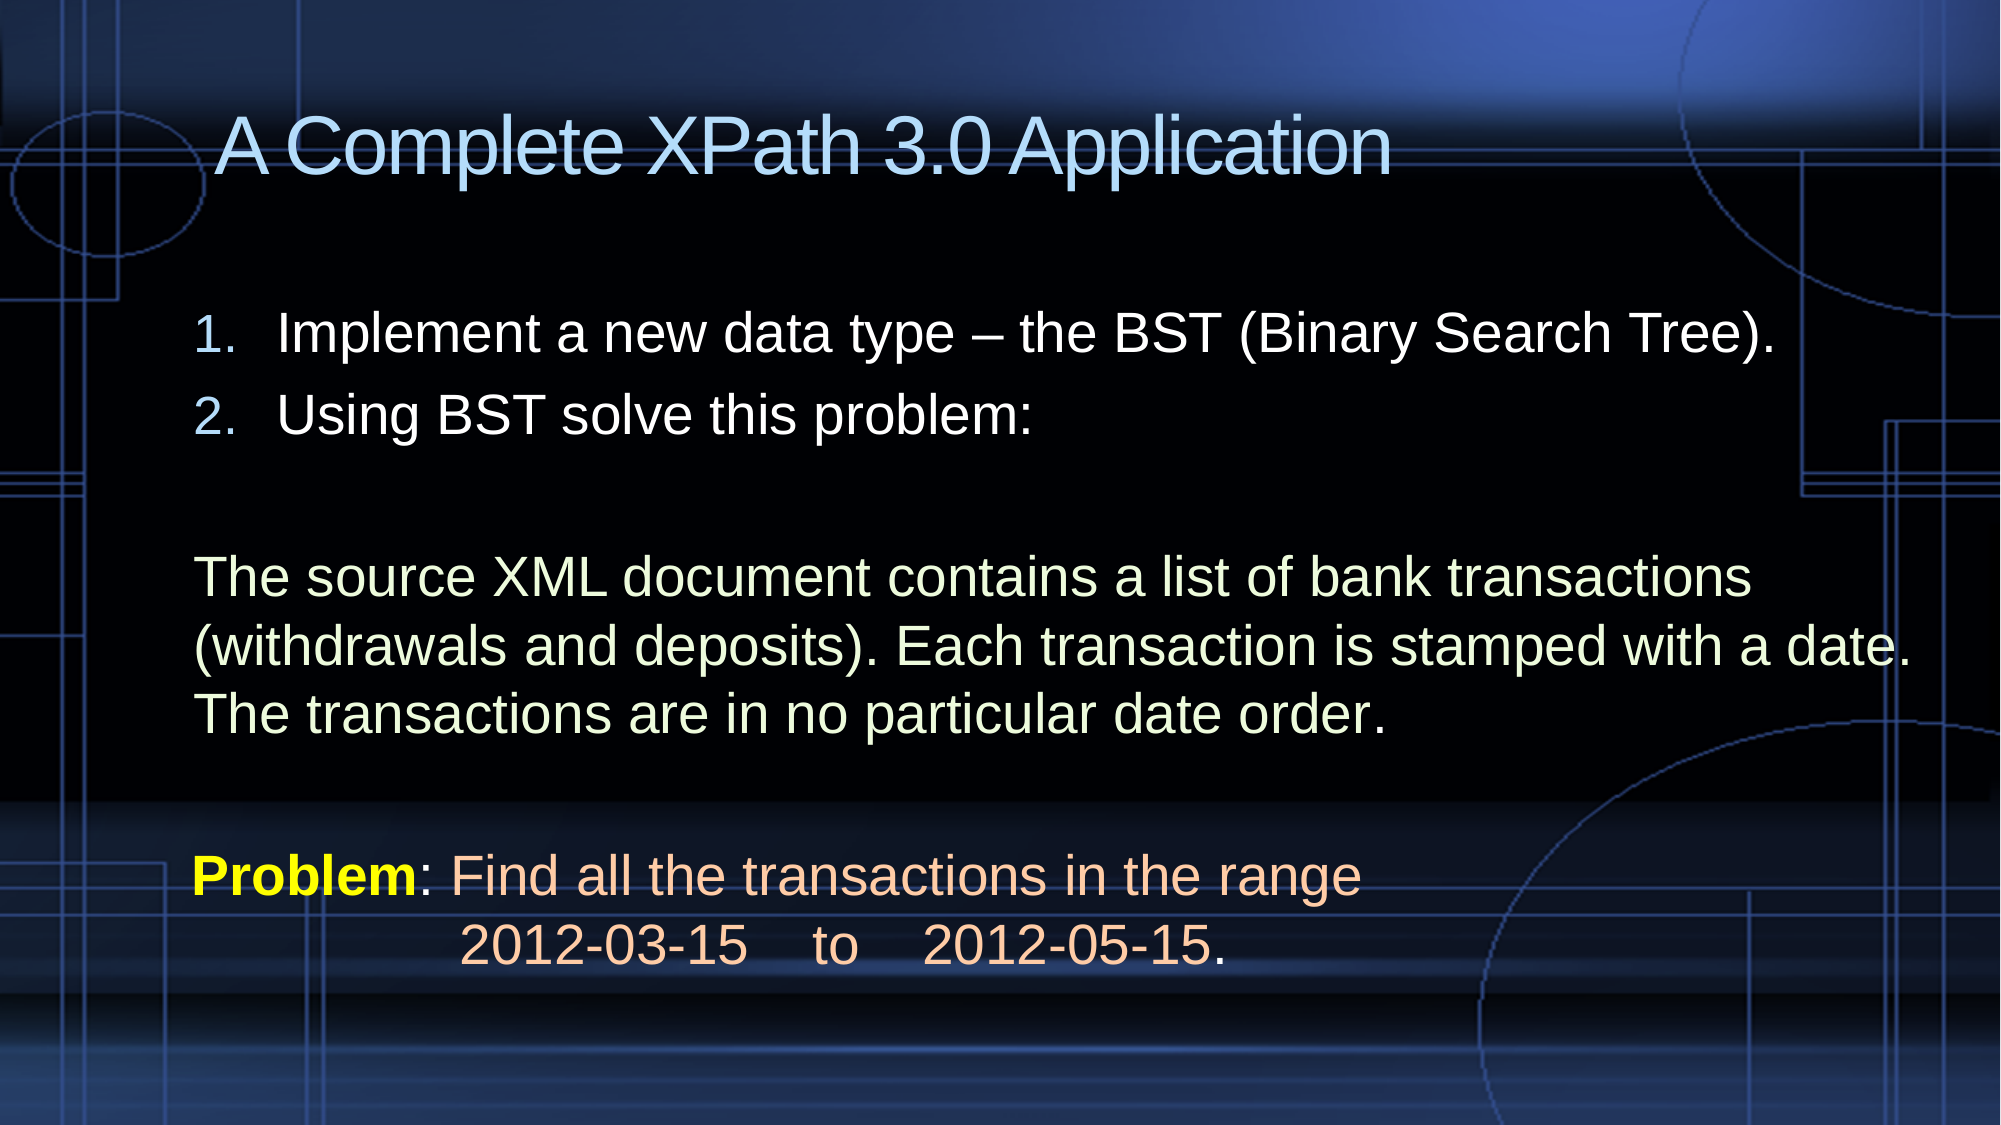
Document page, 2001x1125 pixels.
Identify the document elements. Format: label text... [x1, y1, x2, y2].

list Implement a new data type – the BST (Binary Search Tree). Using BST solve this problem: The source XML document contains a list of bank transactions (withdrawals and deposits). Each transaction is stamped with a date. The transactions are in no particular date order. Problem: Find all the transactions in the range 2012-03-15 to 2012-05-15. [167, 288, 1956, 1039]
picture [0, 0, 2001, 1125]
title A Complete XPath 3.0 Application [200, 83, 1900, 234]
